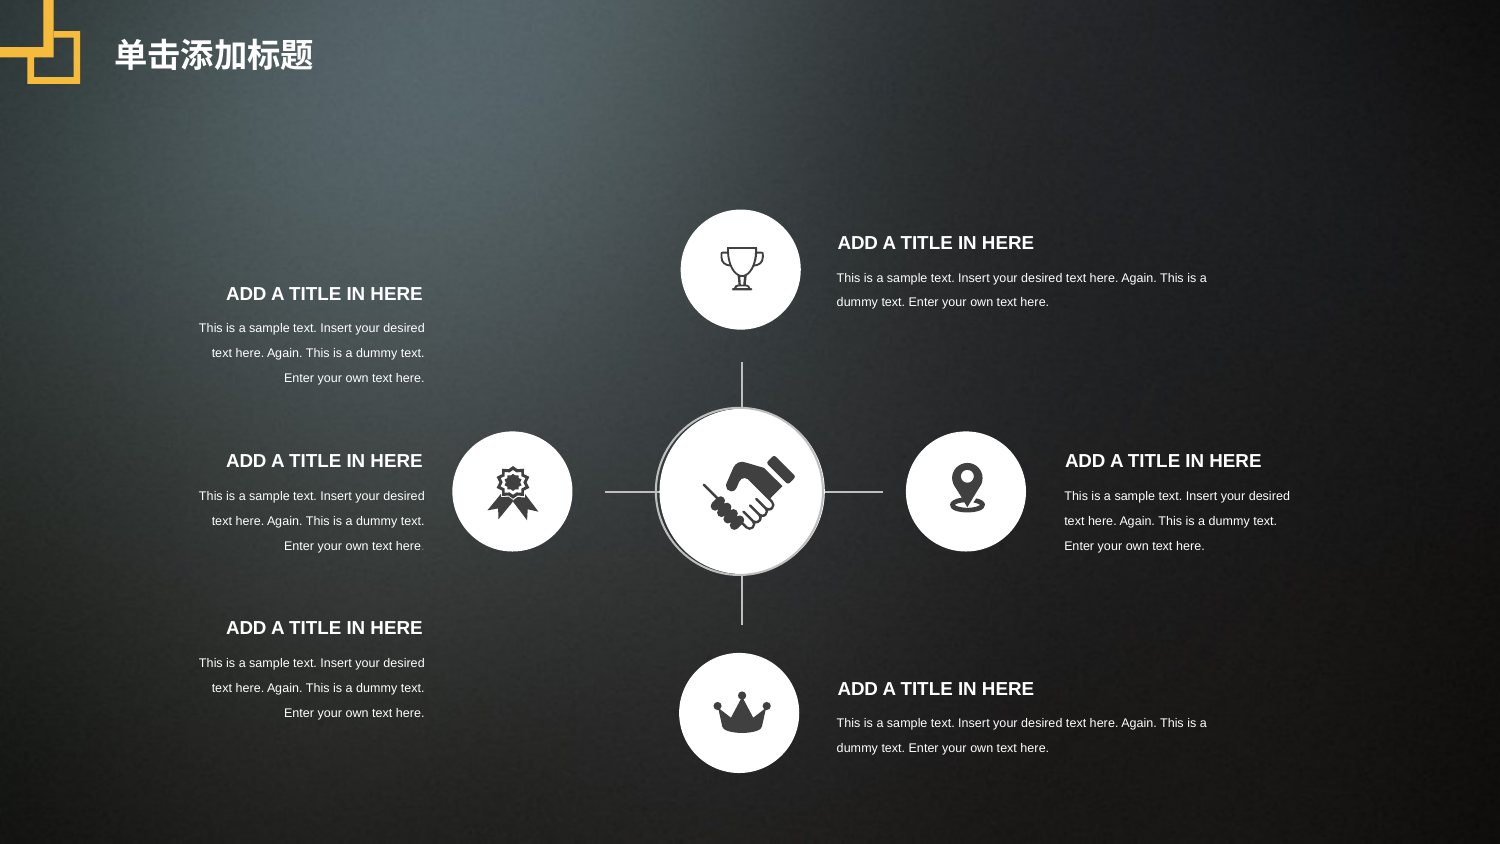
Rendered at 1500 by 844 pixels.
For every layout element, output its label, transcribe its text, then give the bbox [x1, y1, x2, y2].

picture [0, 0, 1500, 844]
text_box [1049, 438, 1313, 562]
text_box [905, 431, 1026, 552]
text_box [452, 431, 573, 552]
text_box 单击添加标题 [99, 26, 358, 82]
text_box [176, 606, 451, 729]
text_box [655, 407, 825, 575]
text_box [679, 652, 800, 774]
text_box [176, 438, 451, 562]
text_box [680, 209, 801, 330]
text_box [0, 1, 82, 82]
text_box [821, 220, 1241, 318]
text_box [821, 666, 1241, 764]
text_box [176, 271, 451, 394]
